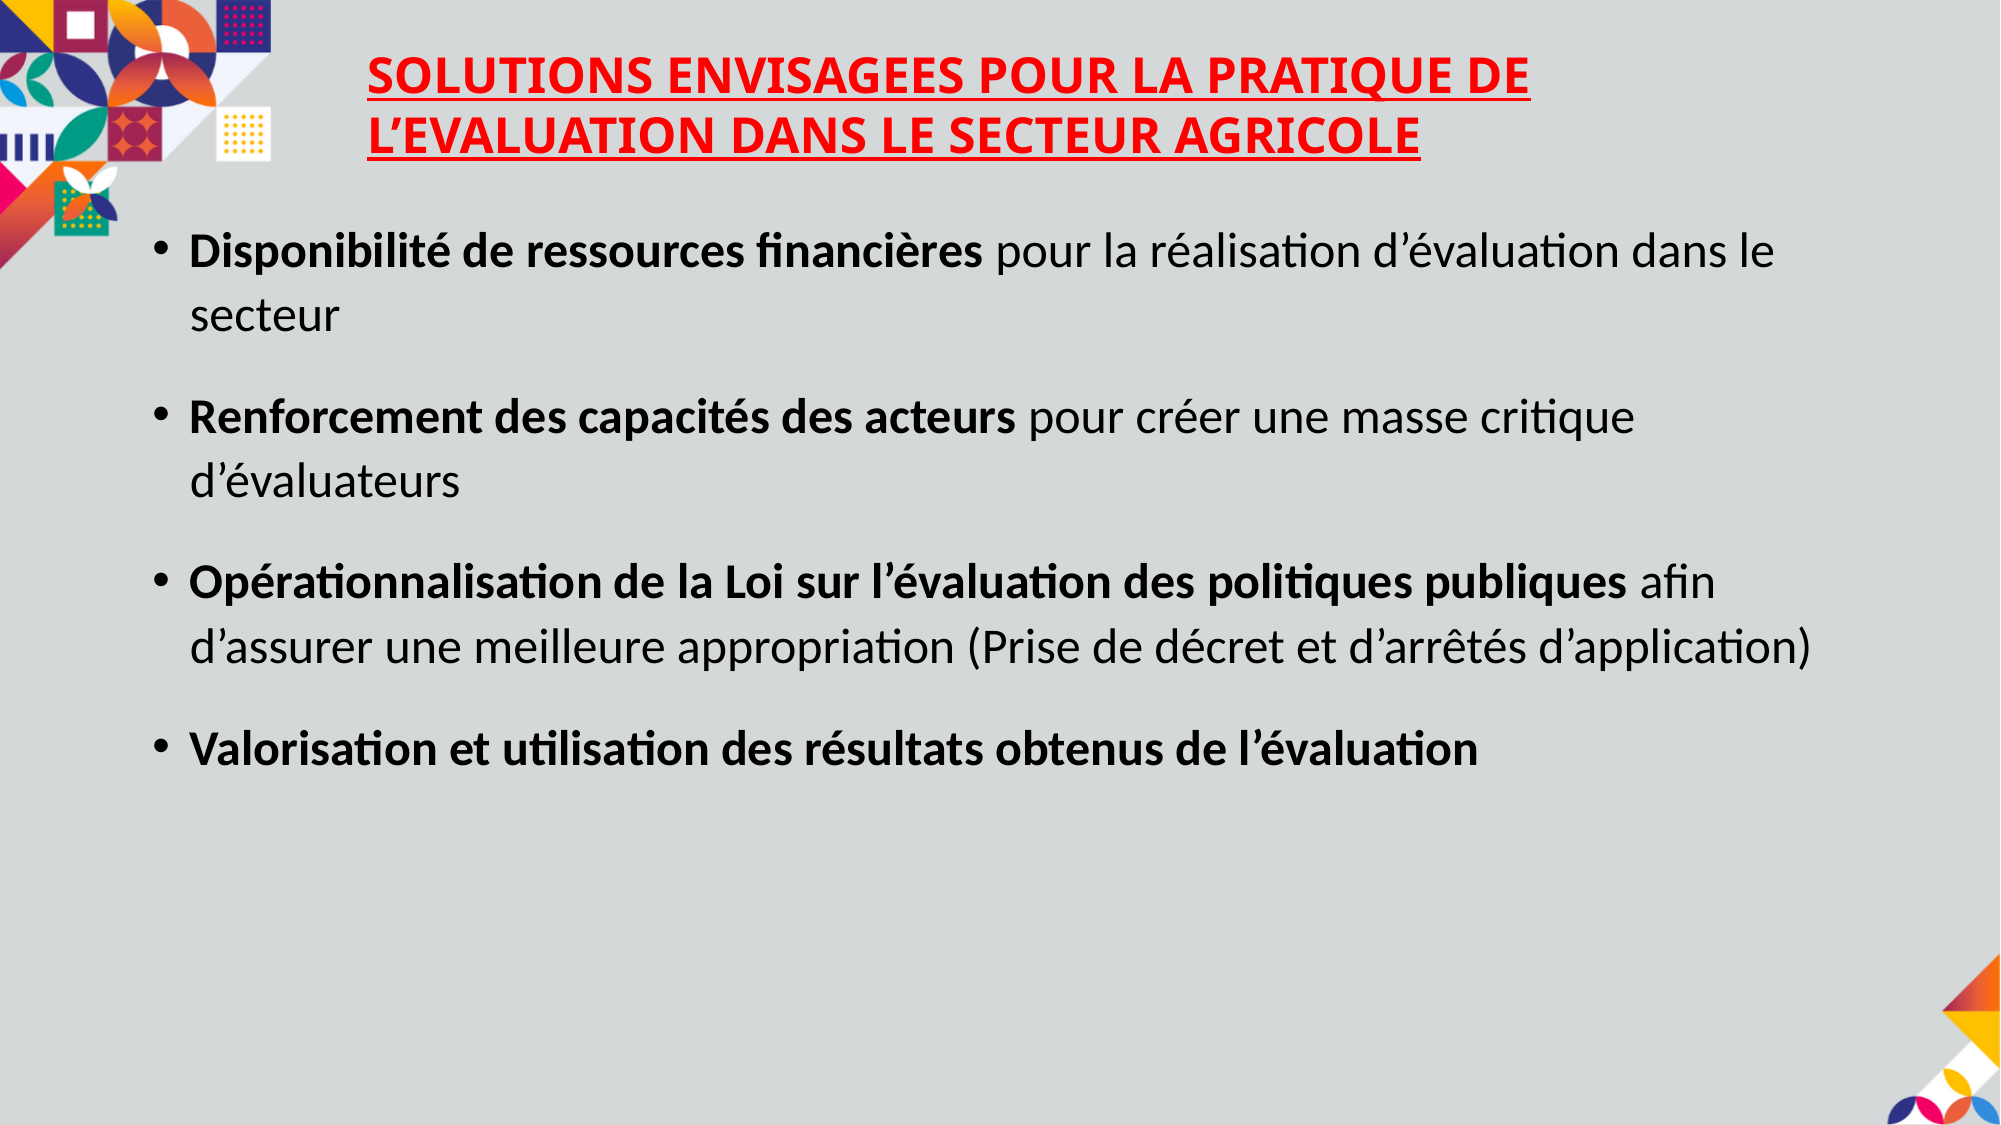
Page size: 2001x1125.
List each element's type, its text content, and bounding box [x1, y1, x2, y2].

text_box Disponibilité de ressources financières pour la réalisation d’évaluation dans le secteur Renforcement des capacités des acteurs pour créer une masse critique d’évaluateurs Opérationnalisation de la Loi sur l’évaluation des politiques publiques afin d’assurer une meilleure appropriation (Prise de décret et d’arrêtés d’application) Valorisation et utilisation des résultats obtenus de l’évaluation [137, 205, 1863, 1019]
title SOLUTIONS ENVISAGEES POUR LA PRATIQUE DE L’EVALUATION DANS LE SECTEUR AGRICOLE [351, 36, 1849, 171]
picture [0, 0, 2001, 1125]
